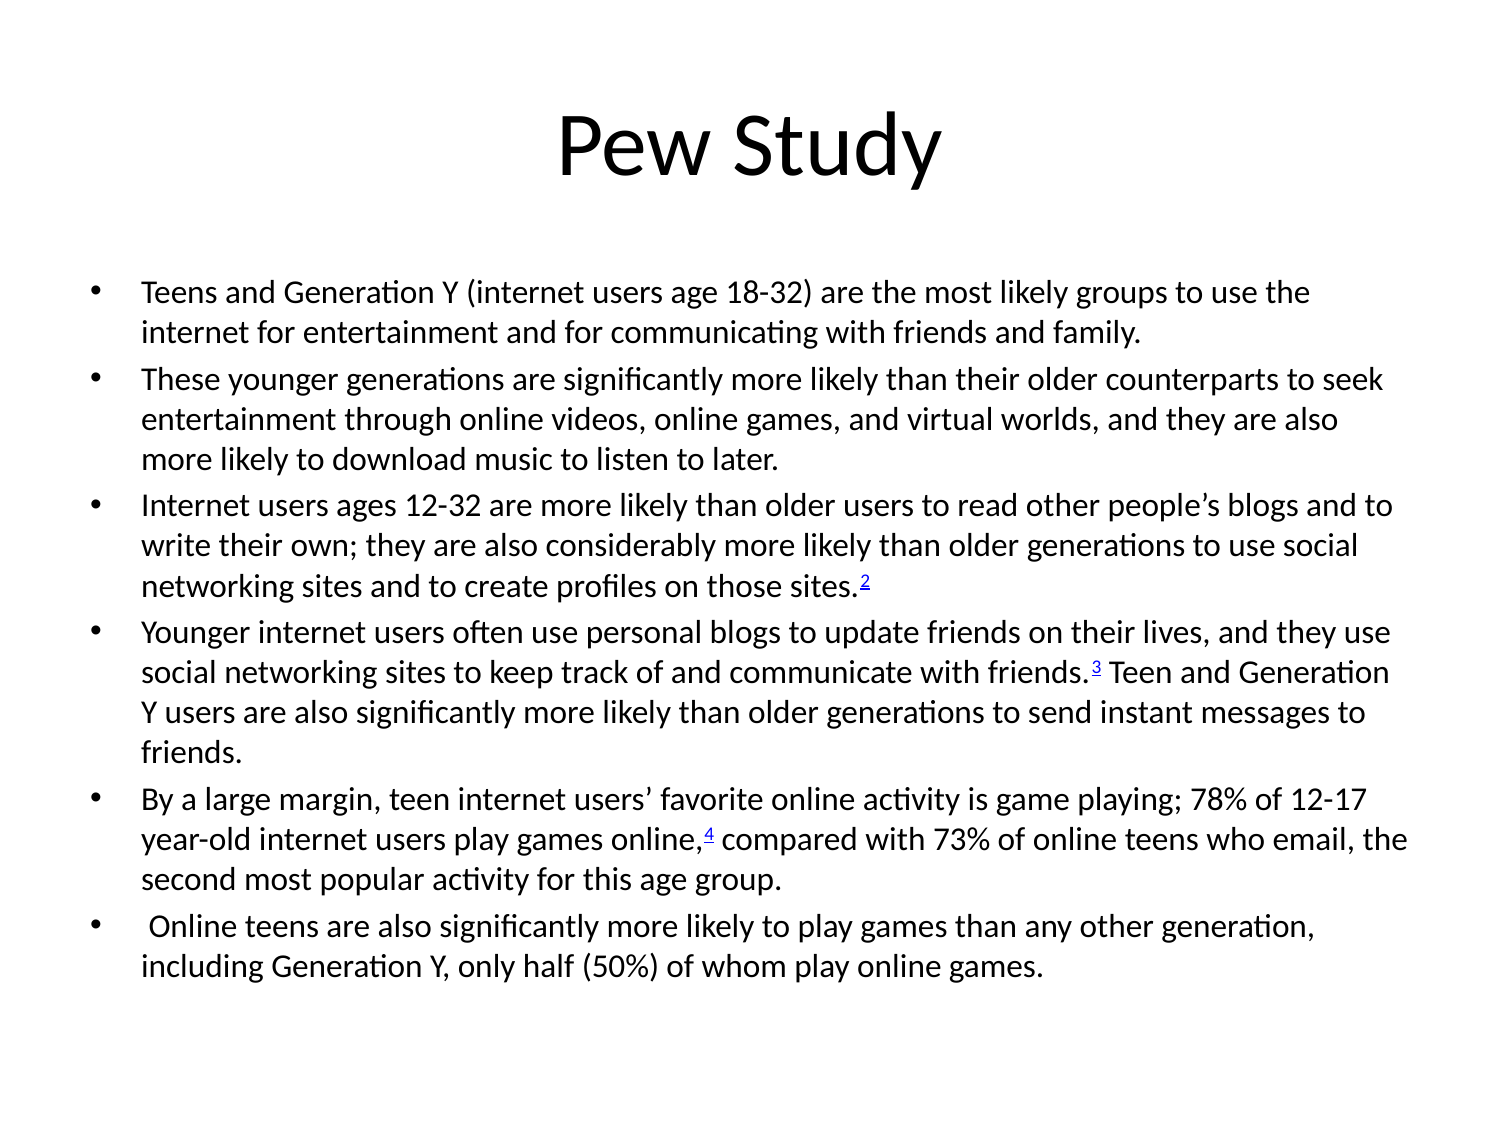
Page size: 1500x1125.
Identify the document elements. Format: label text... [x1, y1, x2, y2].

list Teens and Generation Y (internet users age 18-32) are the most likely groups to use the internet for entertainment and for communicating with friends and family. These younger generations are significantly more likely than their older counterparts to seek entertainment through online videos, online games, and virtual worlds, and they are also more likely to download music to listen to later. Internet users ages 12-32 are more likely than older users to read other people’s blogs and to write their own; they are also considerably more likely than older generations to use social networking sites and to create profiles on those sites.2 Younger internet users often use personal blogs to update friends on their lives, and they use social networking sites to keep track of and communicate with friends.3 Teen and Generation Y users are also significantly more likely than older generations to send instant messages to friends. By a large margin, teen internet users’ favorite online activity is game playing; 78% of 12-17 year-old internet users play games online,4 compared with 73% of online teens who email, the second most popular activity for this age group. Online teens are also significantly more likely to play games than any other generation, including Generation Y, only half (50%) of whom play online games. [75, 262, 1425, 1005]
title Pew Study [75, 45, 1425, 233]
